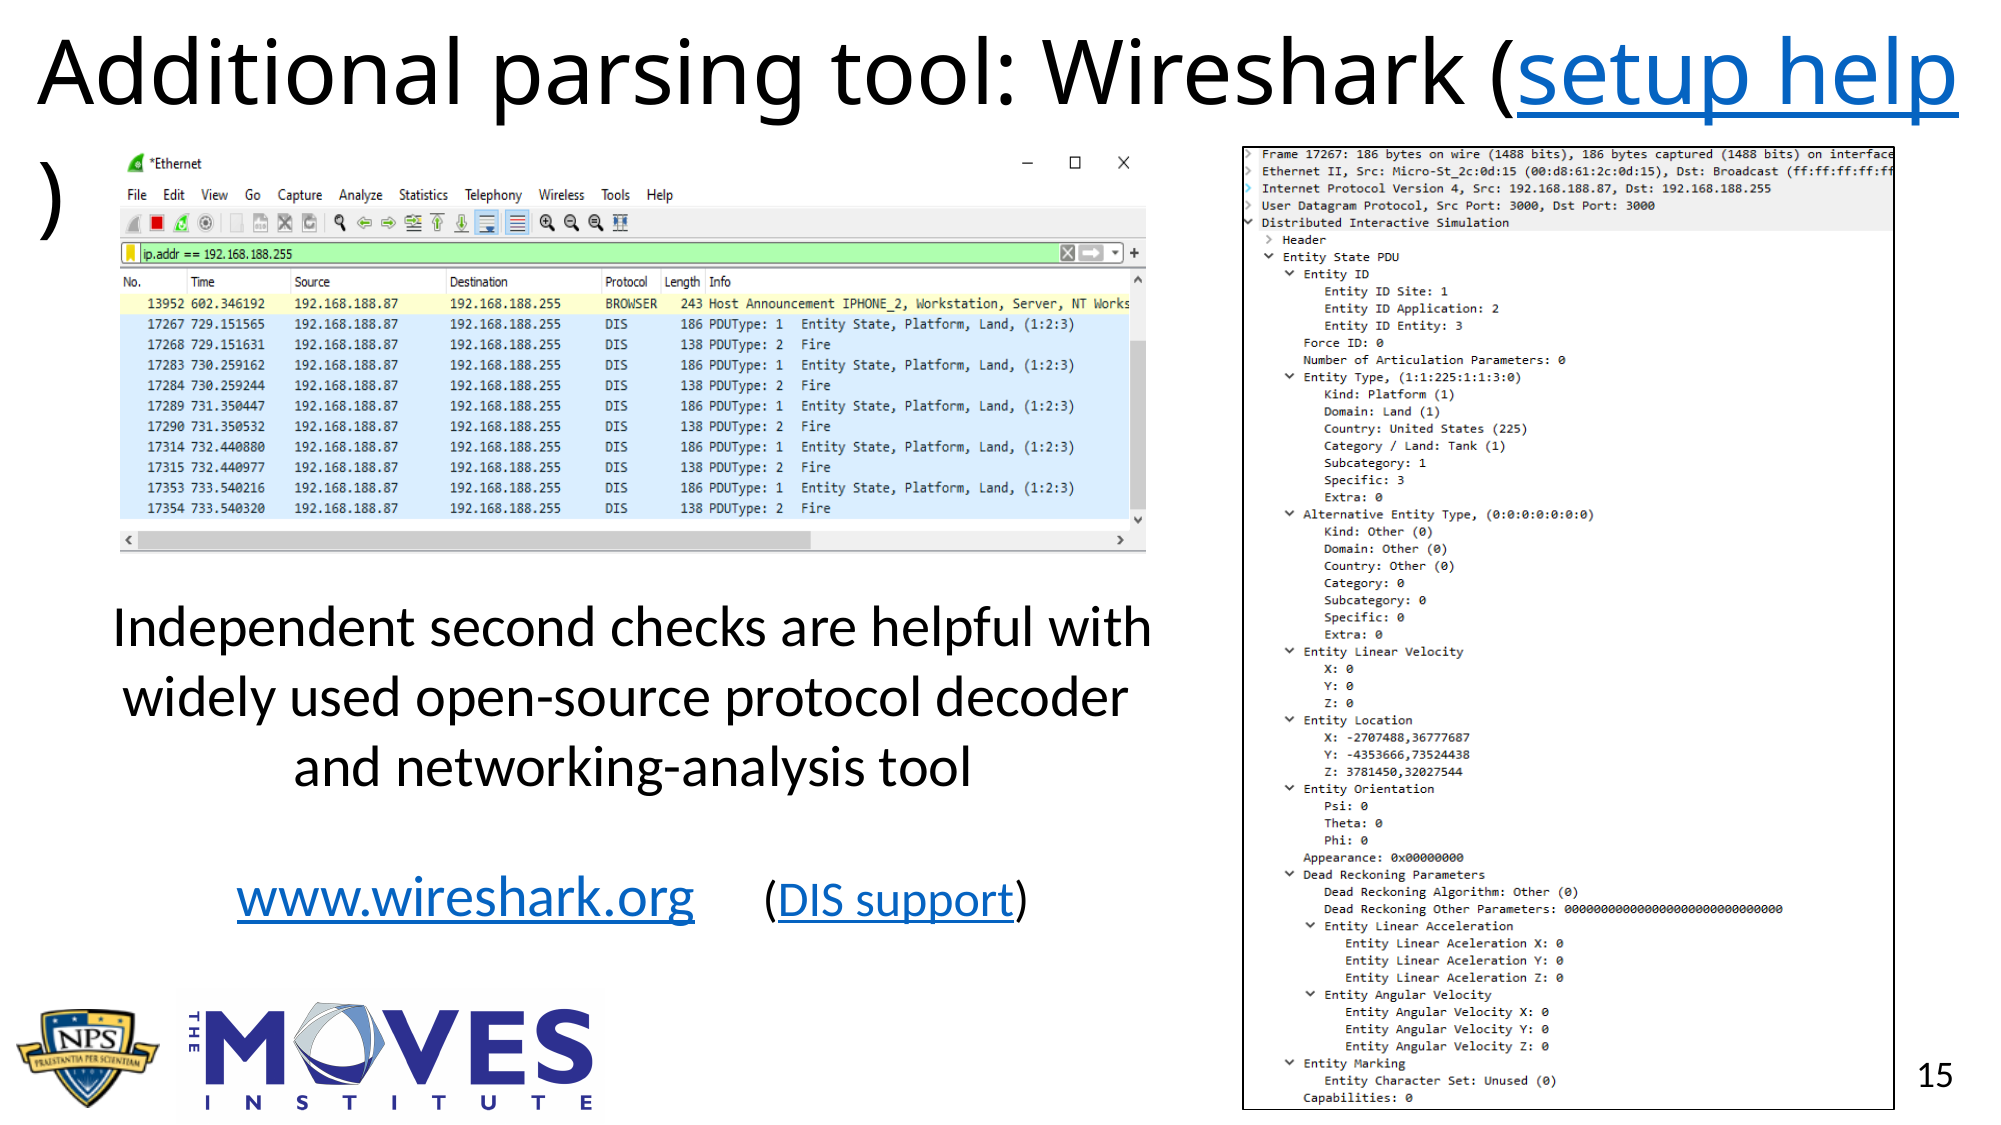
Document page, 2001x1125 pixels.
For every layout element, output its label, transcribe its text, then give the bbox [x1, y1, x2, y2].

text_box 15 [1894, 1042, 1969, 1105]
picture [176, 996, 605, 1124]
picture [120, 147, 1146, 554]
text_box Additional parsing tool: Wireshark (setup help) [22, 7, 1977, 253]
text_box Independent second checks are helpful with widely used open-source protocol decoder and networking-analysis tool www.wireshark.org (DIS support) [22, 580, 1243, 996]
picture [16, 1009, 160, 1108]
picture [1243, 147, 1894, 1109]
